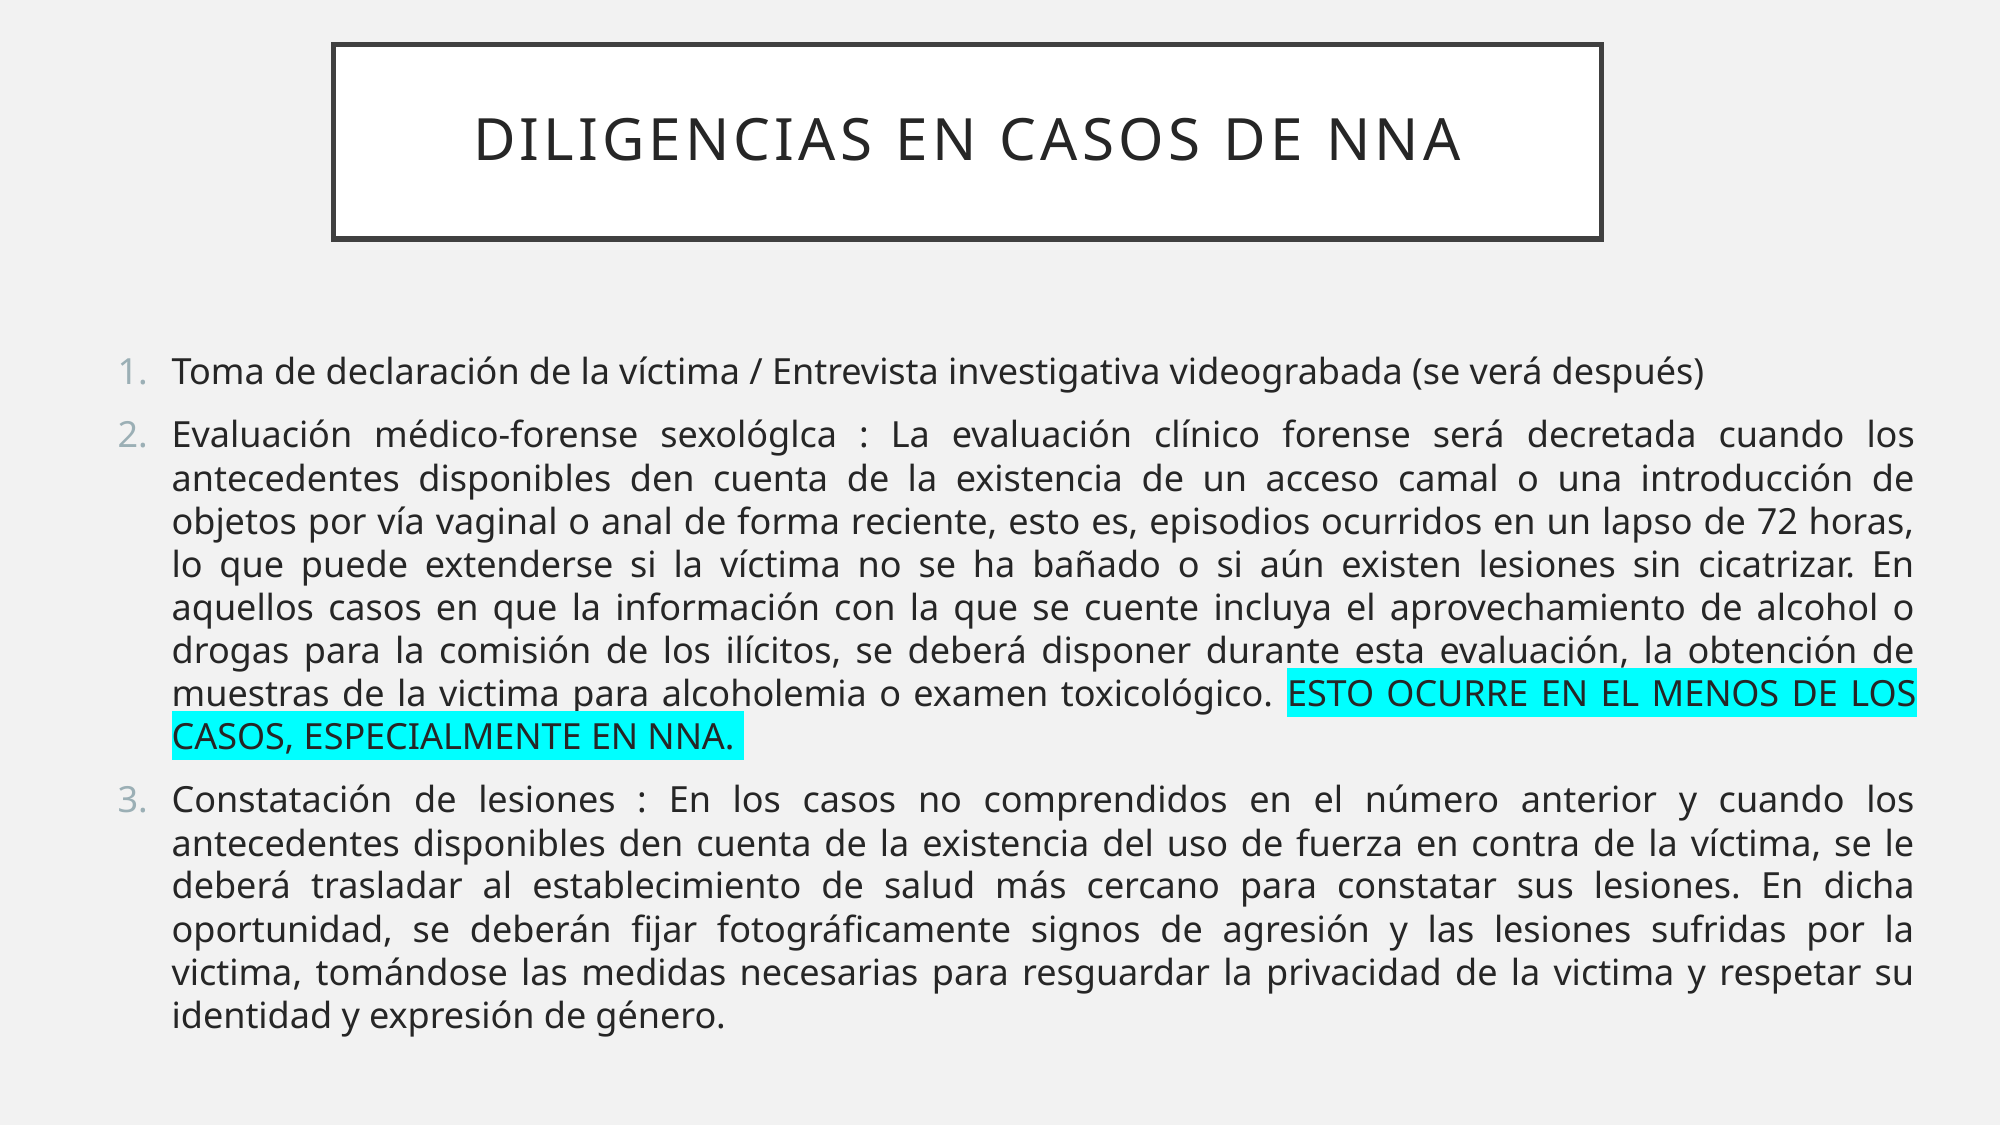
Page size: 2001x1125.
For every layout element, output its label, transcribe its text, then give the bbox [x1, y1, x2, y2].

title Diligencias en casos de NNA [331, 42, 1604, 242]
list Toma de declaración de la víctima / Entrevista investigativa videograbada (se verá después) Evaluación médico-forense sexológlca : La evaluación clínico forense será decretada cuando los antecedentes disponibles den cuenta de la existencia de un acceso camal o una introducción de objetos por vía vaginal o anal de forma reciente, esto es, episodios ocurridos en un lapso de 72 horas, lo que puede extenderse si la víctima no se ha bañado o si aún existen lesiones sin cicatrizar. En aquellos casos en que la información con la que se cuente incluya el aprovechamiento de alcohol o drogas para la comisión de los ilícitos, se deberá disponer durante esta evaluación, la obtención de muestras de la victima para alcoholemia o examen toxicológico. ESTO OCURRE EN EL MENOS DE LOS CASOS, ESPECIALMENTE EN NNA. Constatación de lesiones : En los casos no comprendidos en el número anterior y cuando los antecedentes disponibles den cuenta de la existencia del uso de fuerza en contra de la víctima, se le deberá trasladar al establecimiento de salud más cercano para constatar sus lesiones. En dicha oportunidad, se deberán fijar fotográficamente signos de agresión y las lesiones sufridas por la victima, tomándose las medidas necesarias para resguardar la privacidad de la victima y respetar su identidad y expresión de género. [102, 341, 1932, 1050]
